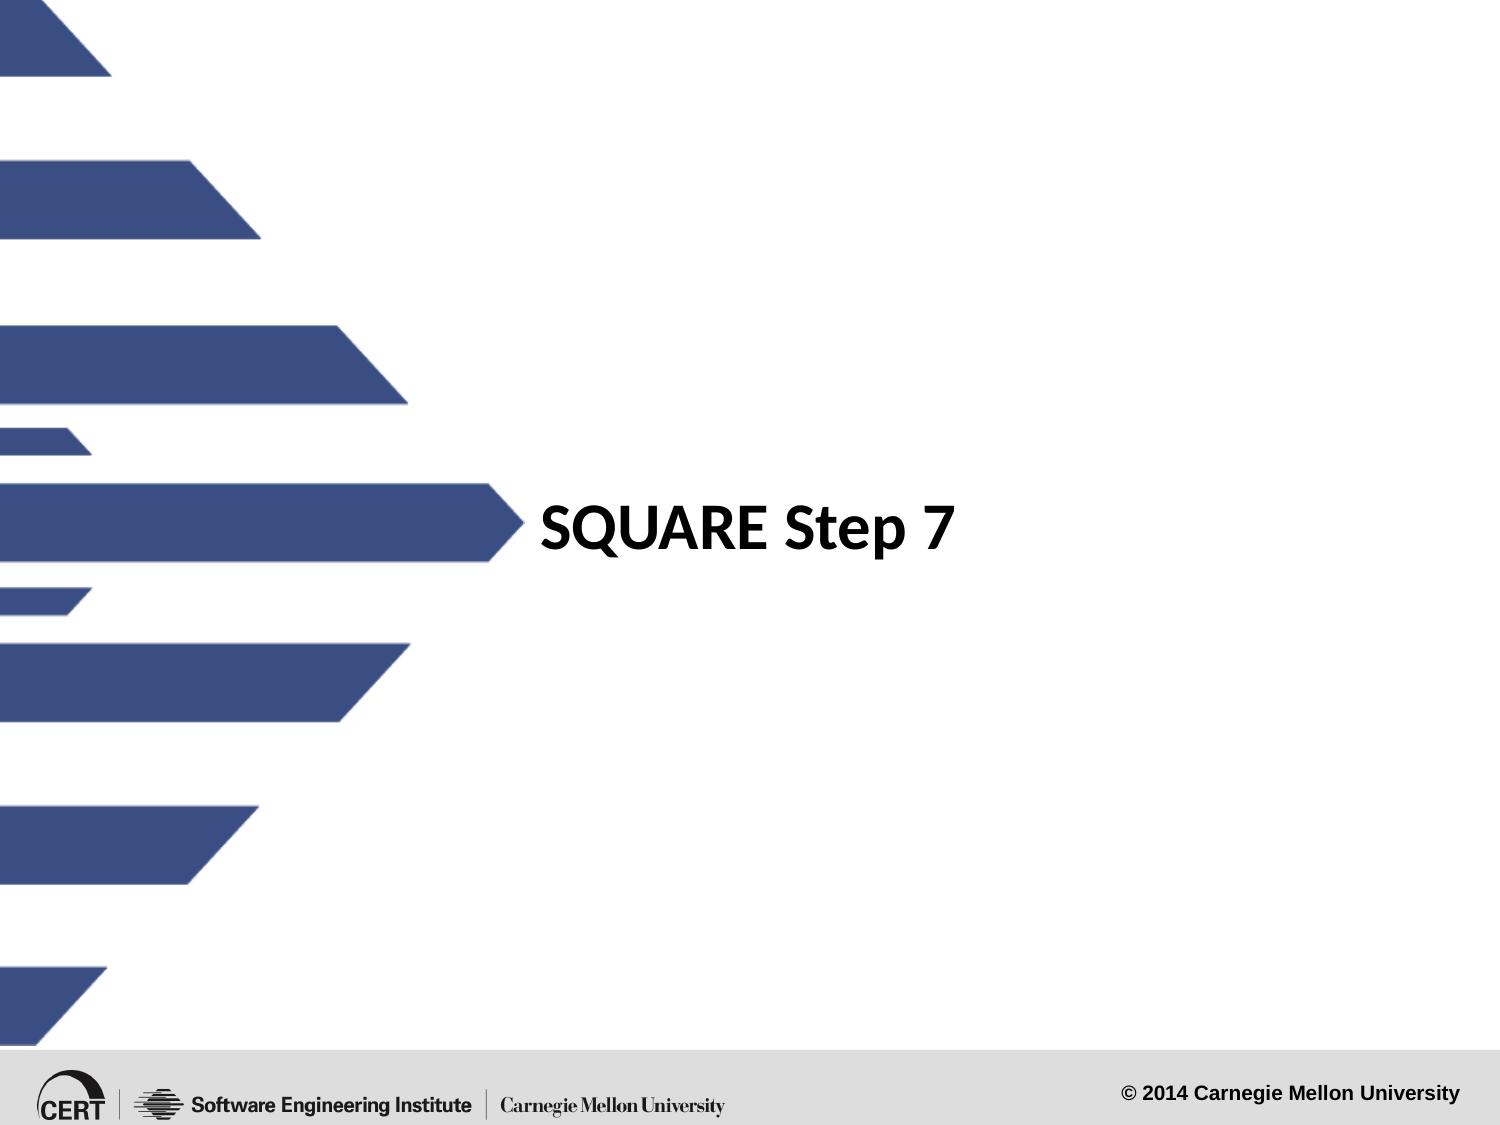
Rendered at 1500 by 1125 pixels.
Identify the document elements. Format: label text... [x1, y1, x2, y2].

picture [37, 1069, 725, 1122]
picture [0, 0, 525, 1046]
title SQUARE Step 7 [524, 474, 1426, 688]
